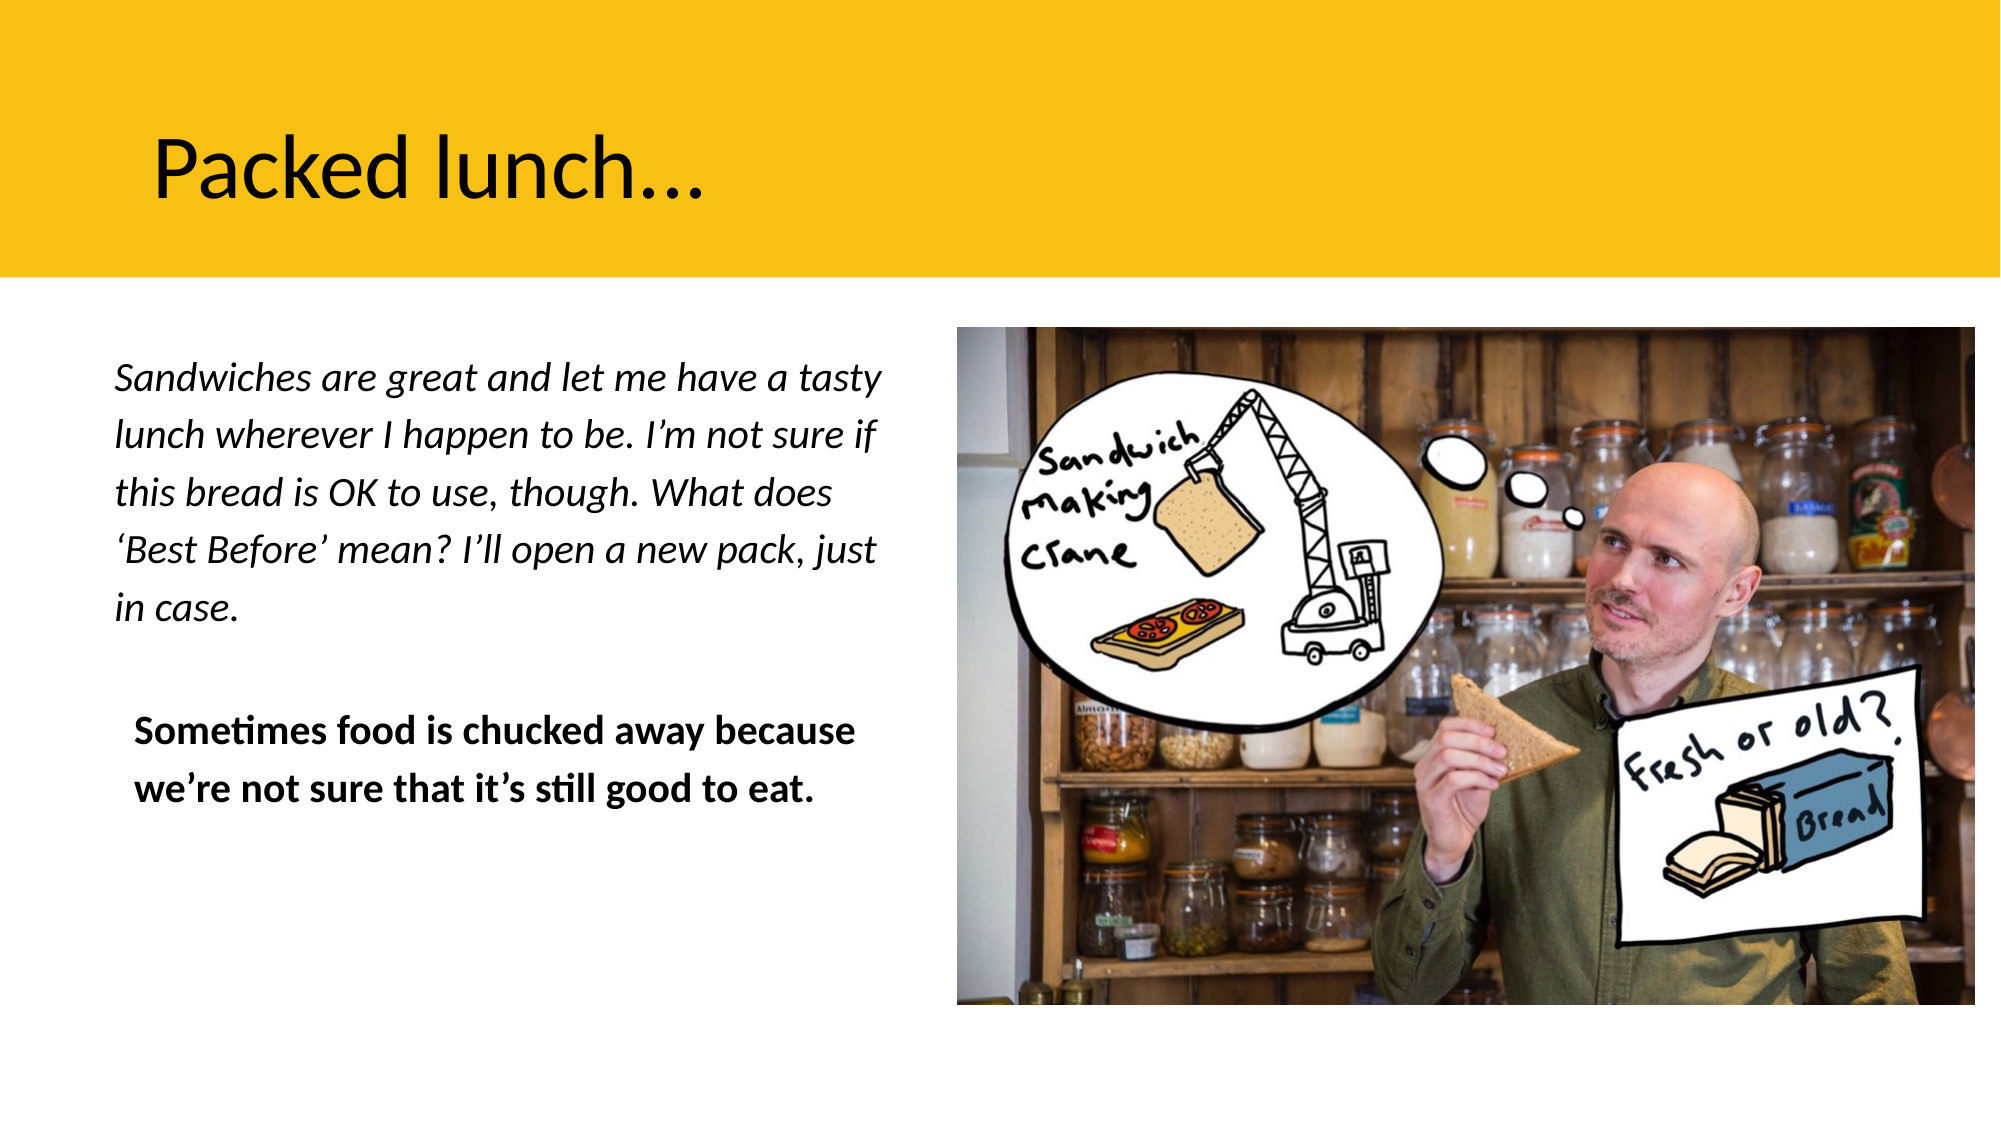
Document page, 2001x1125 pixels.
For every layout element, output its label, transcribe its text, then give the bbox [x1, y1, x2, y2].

text_box Sandwiches are great and let me have a tasty lunch wherever I happen to be. I’m not sure if this bread is OK to use, though. What does ‘Best Before’ mean? I’ll open a new pack, just in case. [99, 327, 933, 979]
text_box Sometimes food is chucked away because we’re not sure that it’s still good to eat. [119, 680, 880, 837]
title Packed lunch... [137, 59, 1863, 278]
picture [957, 327, 1976, 1005]
